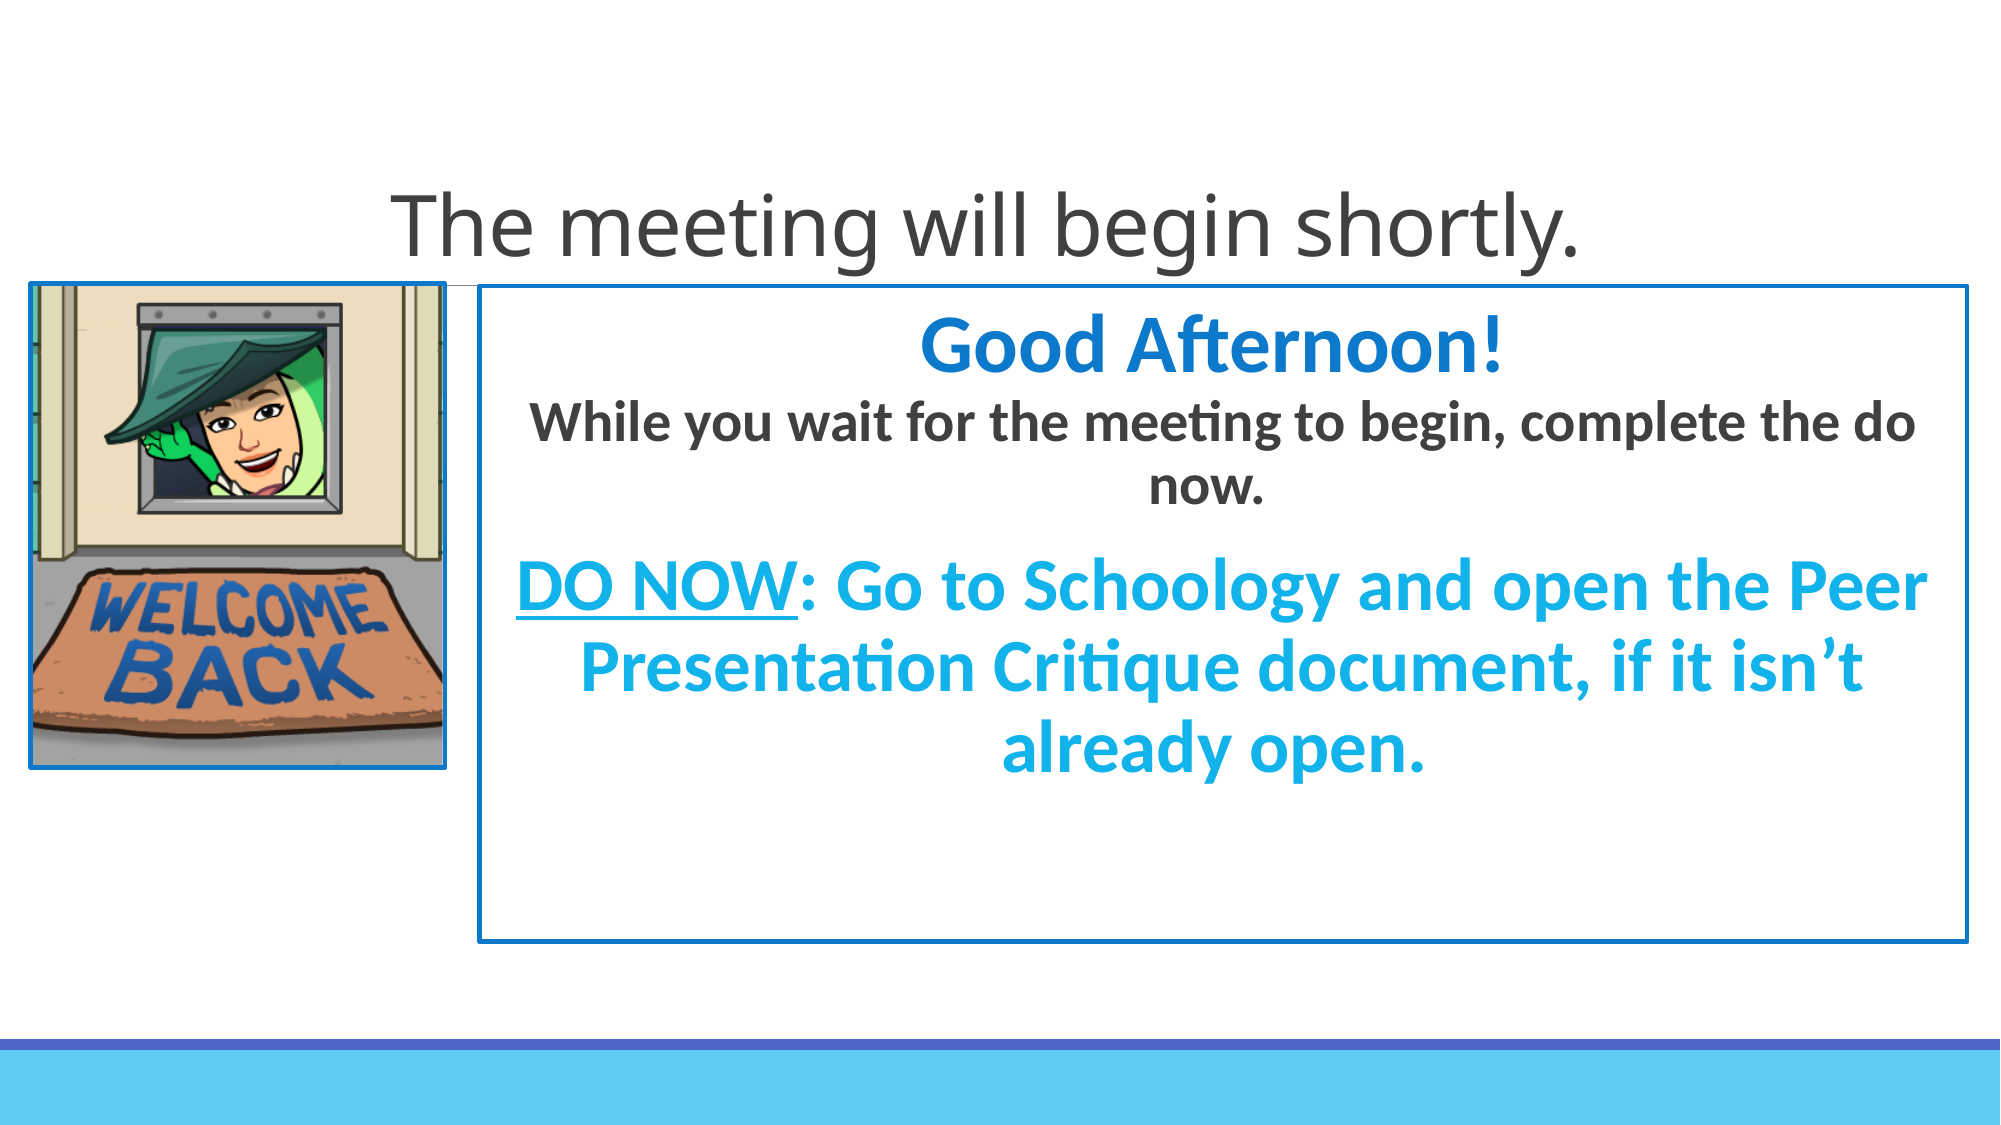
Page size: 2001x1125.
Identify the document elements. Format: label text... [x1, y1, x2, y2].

picture [32, 285, 444, 766]
list Good Afternoon! While you wait for the meeting to begin, complete the do now. DO NOW: Go to Schoology and open the Peer Presentation Critique document, if it isn’t already open. [479, 286, 1968, 942]
title The meeting will begin shortly. [218, 179, 1755, 282]
